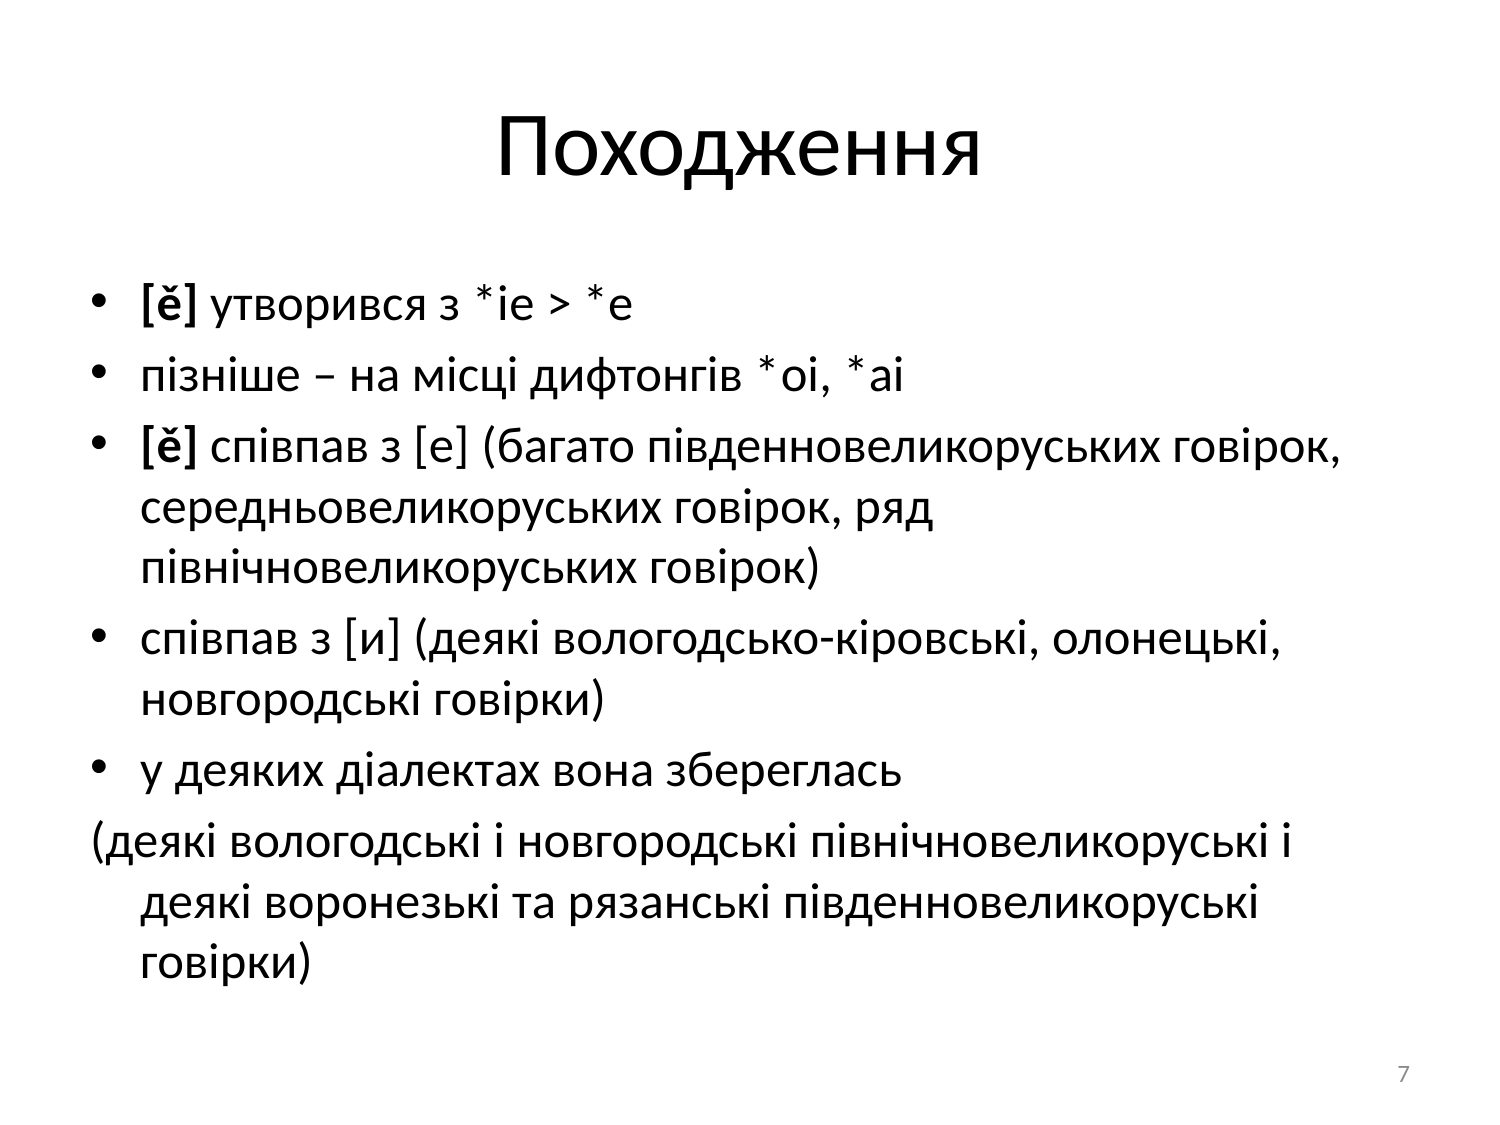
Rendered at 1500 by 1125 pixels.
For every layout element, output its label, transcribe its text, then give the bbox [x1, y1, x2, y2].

slide_number 7 [1074, 1042, 1425, 1103]
list [ě] утворився з *іe > *е пізніше – на місці дифтонгів *oi, *ai [ě] співпав з [е] (багато південновеликоруських говірок, середньовеликоруських говірок, ряд північновеликоруських говірок) співпав з [и] (деякі вологодсько-кіровські, олонецькі, новгородські говірки) у деяких діалектах вона збереглась (деякі вологодські і новгородські північновеликоруські і деякі воронезькі та рязанські південновеликоруські говірки) [75, 262, 1425, 1005]
title Походження [75, 45, 1425, 233]
